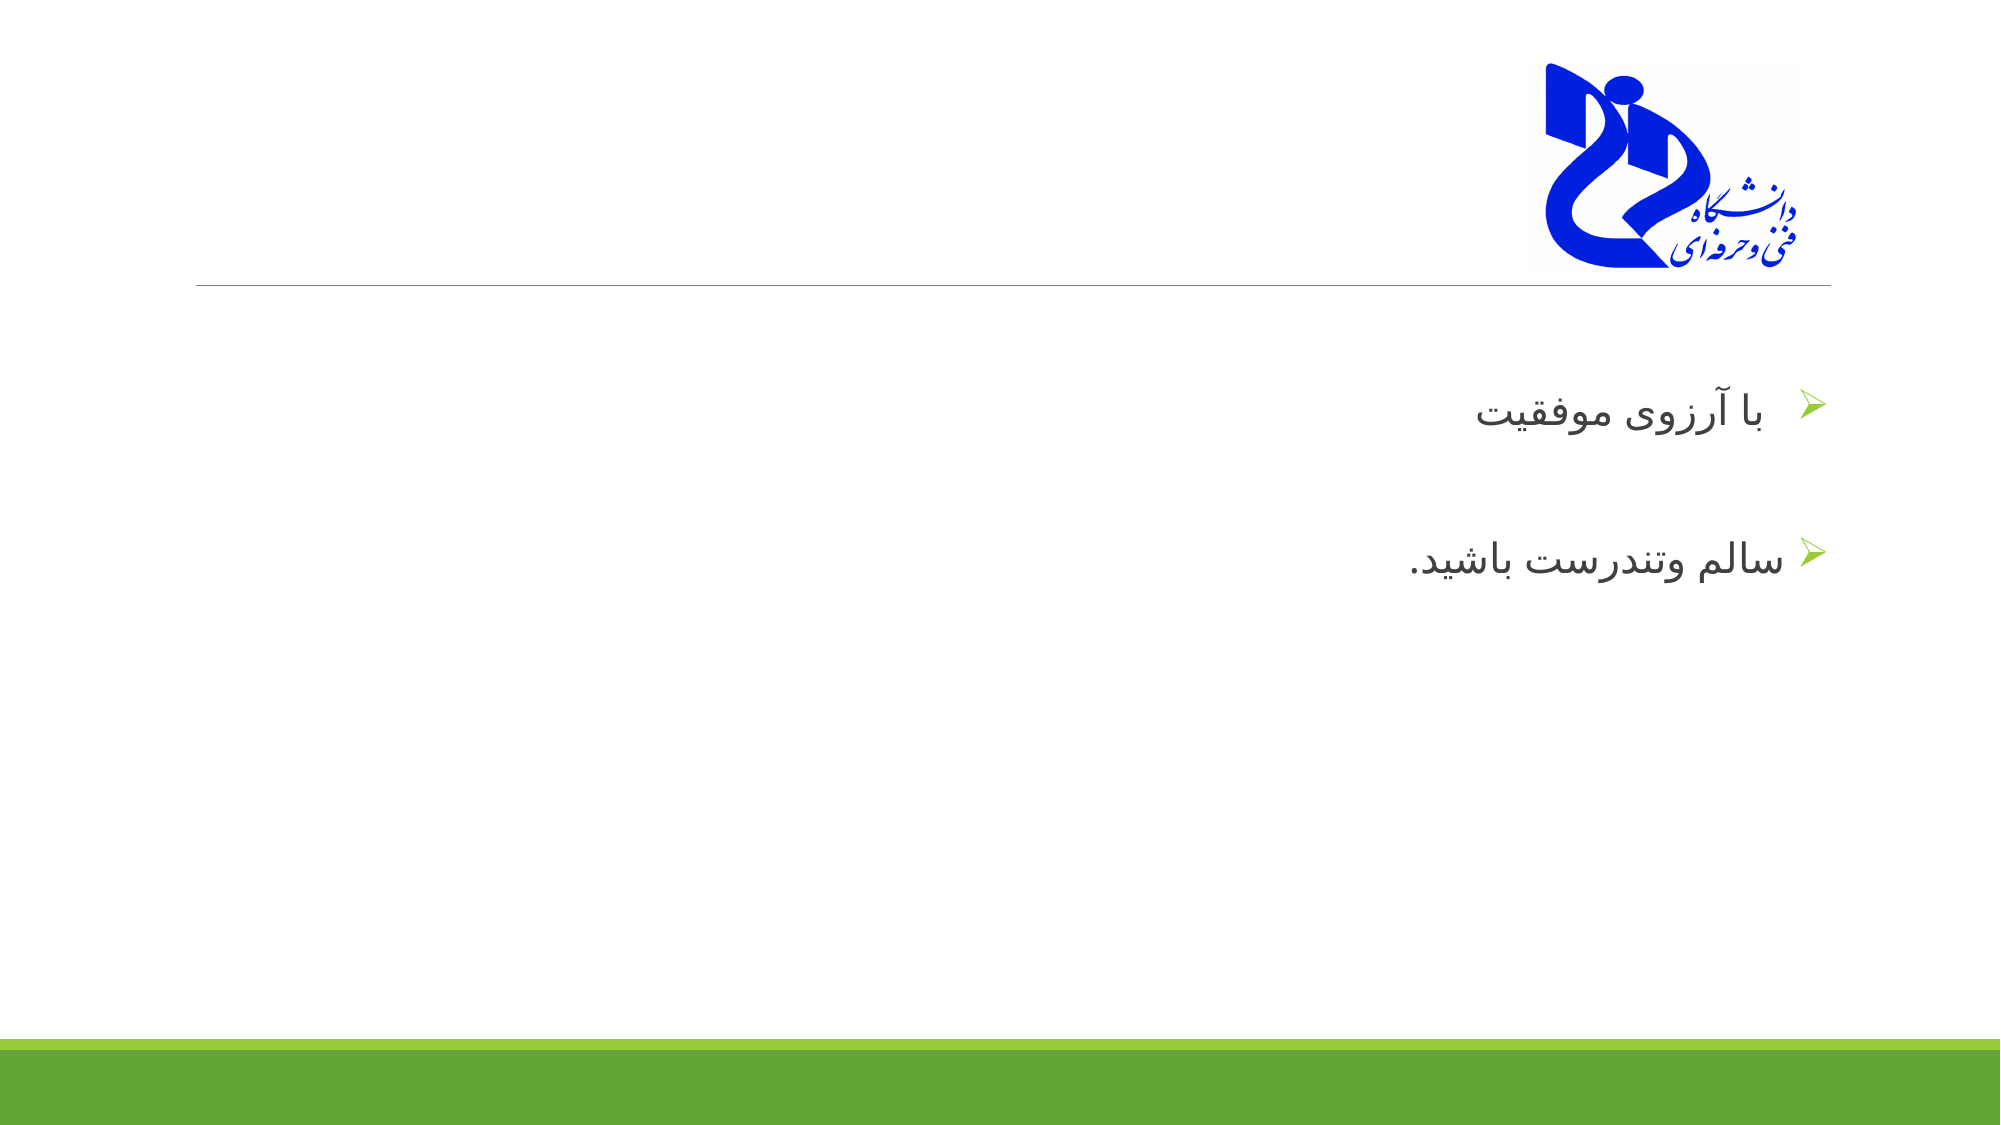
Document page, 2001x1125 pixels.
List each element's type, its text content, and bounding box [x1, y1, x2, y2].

picture [1502, 48, 1831, 286]
list با آرزوی موفقیت سالم وتندرست باشید. [180, 302, 1830, 963]
